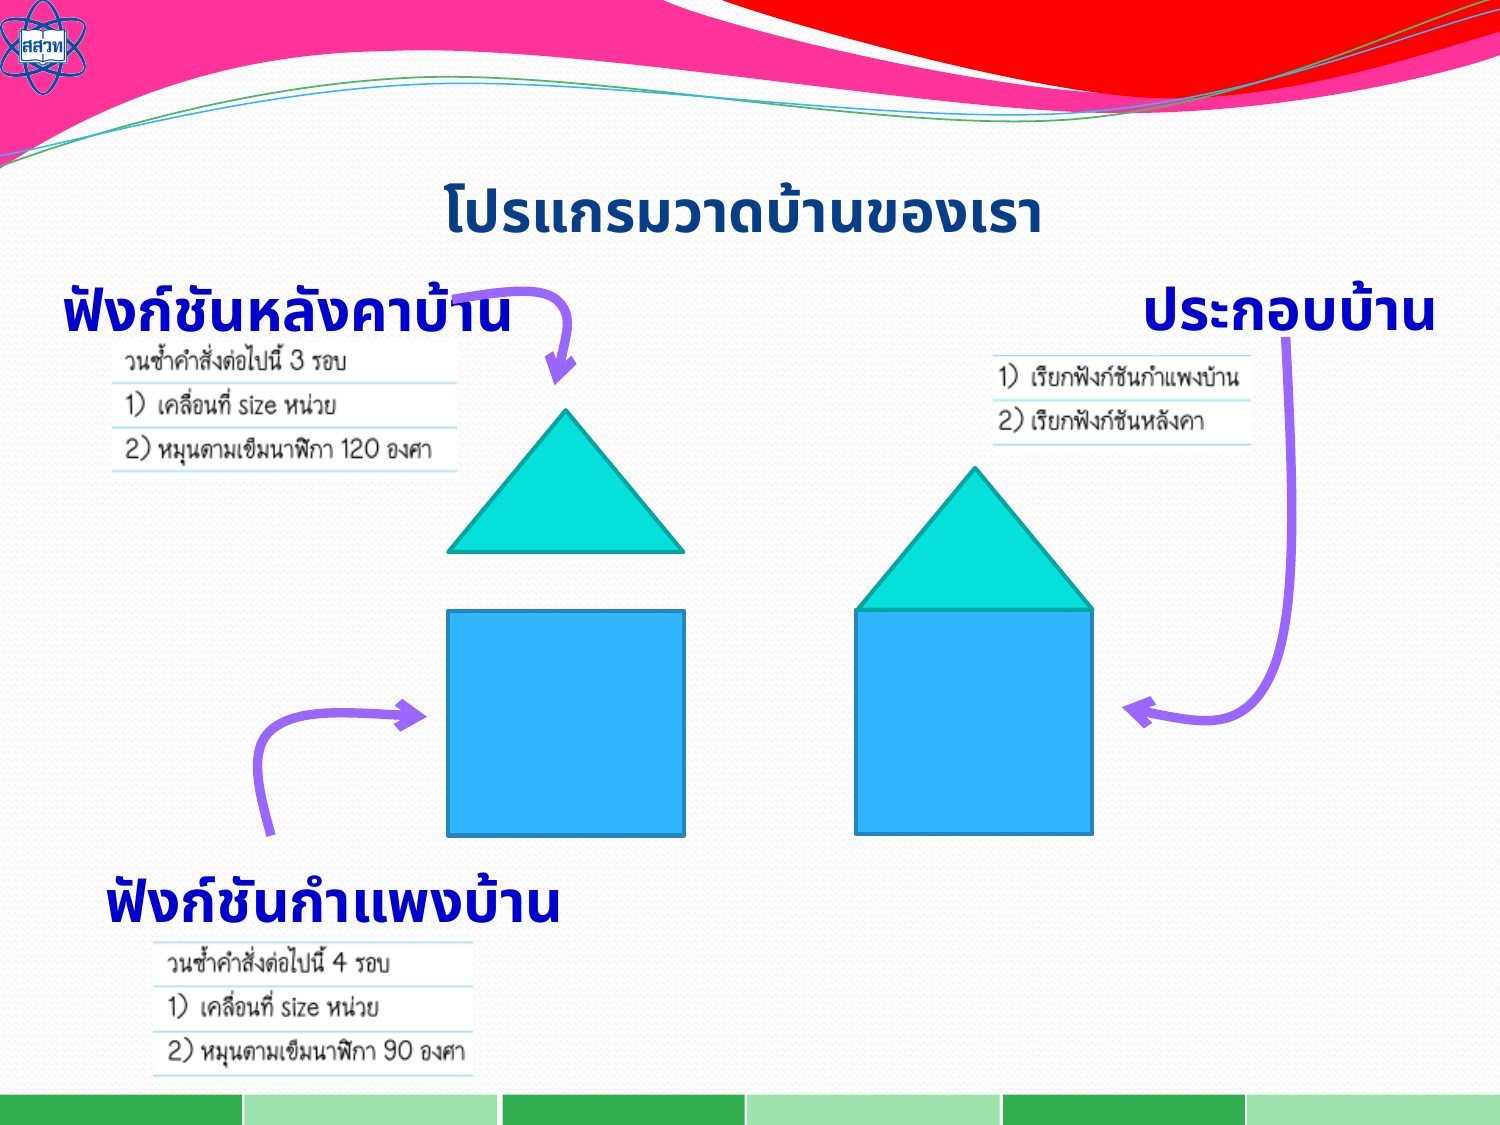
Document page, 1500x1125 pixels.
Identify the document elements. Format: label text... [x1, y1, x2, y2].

picture [992, 354, 1252, 453]
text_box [856, 264, 1424, 835]
title โปรแกรมวาดบ้านของเรา [443, 125, 1169, 244]
picture [112, 342, 457, 479]
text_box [150, 610, 685, 944]
picture [152, 940, 473, 1080]
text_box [105, 265, 684, 553]
picture [0, 0, 86, 95]
